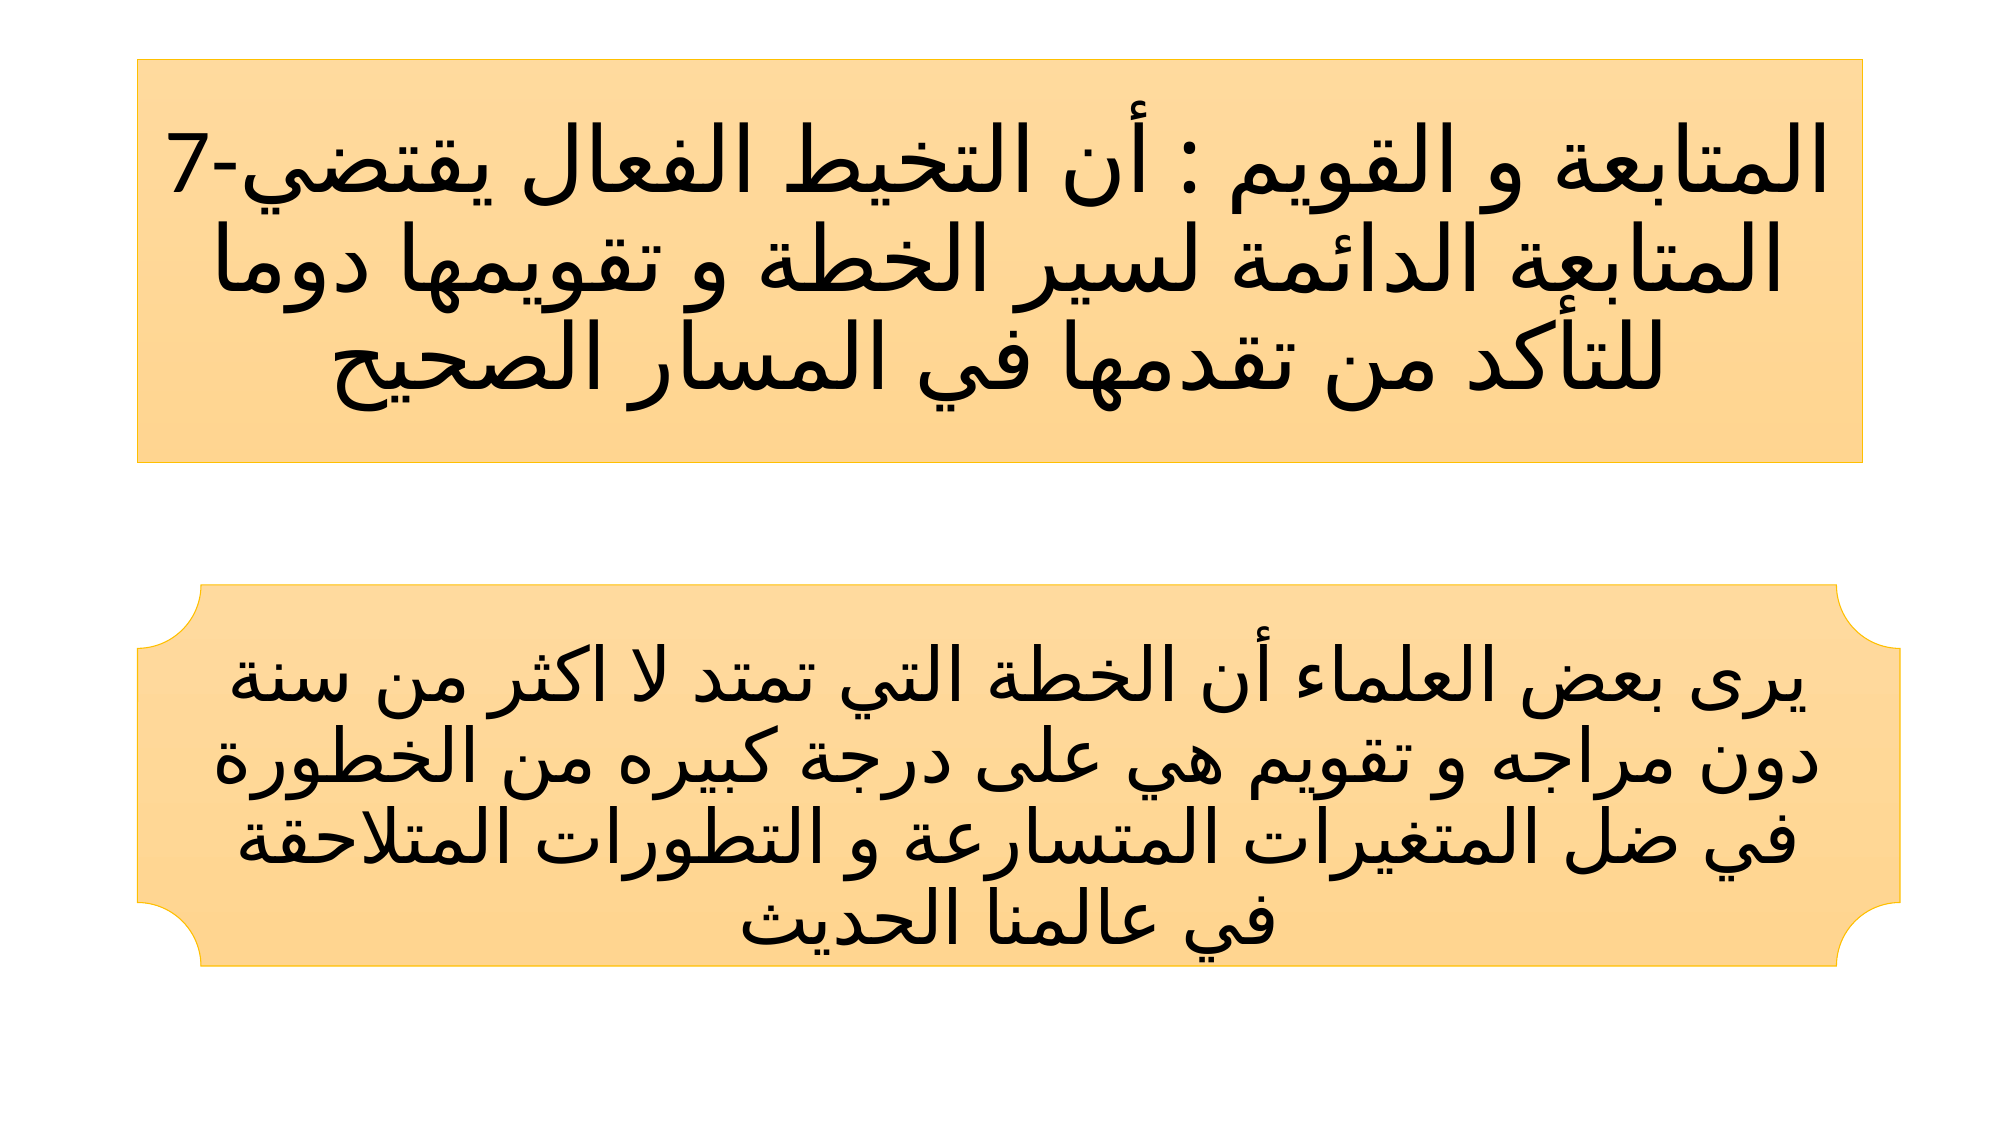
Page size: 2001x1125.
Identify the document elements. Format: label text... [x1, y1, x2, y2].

text_box يرى بعض العلماء أن الخطة التي تمتد لا اكثر من سنة دون مراجه و تقويم هي على درجة كبيره من الخطورة في ضل المتغيرات المتسارعة و التطورات المتلاحقة في عالمنا الحديث [136, 584, 1901, 967]
title 7-المتابعة و القويم : أن التخيط الفعال يقتضي المتابعة الدائمة لسير الخطة و تقويمها دوما للتأكد من تقدمها في المسار الصحيح [137, 59, 1863, 463]
